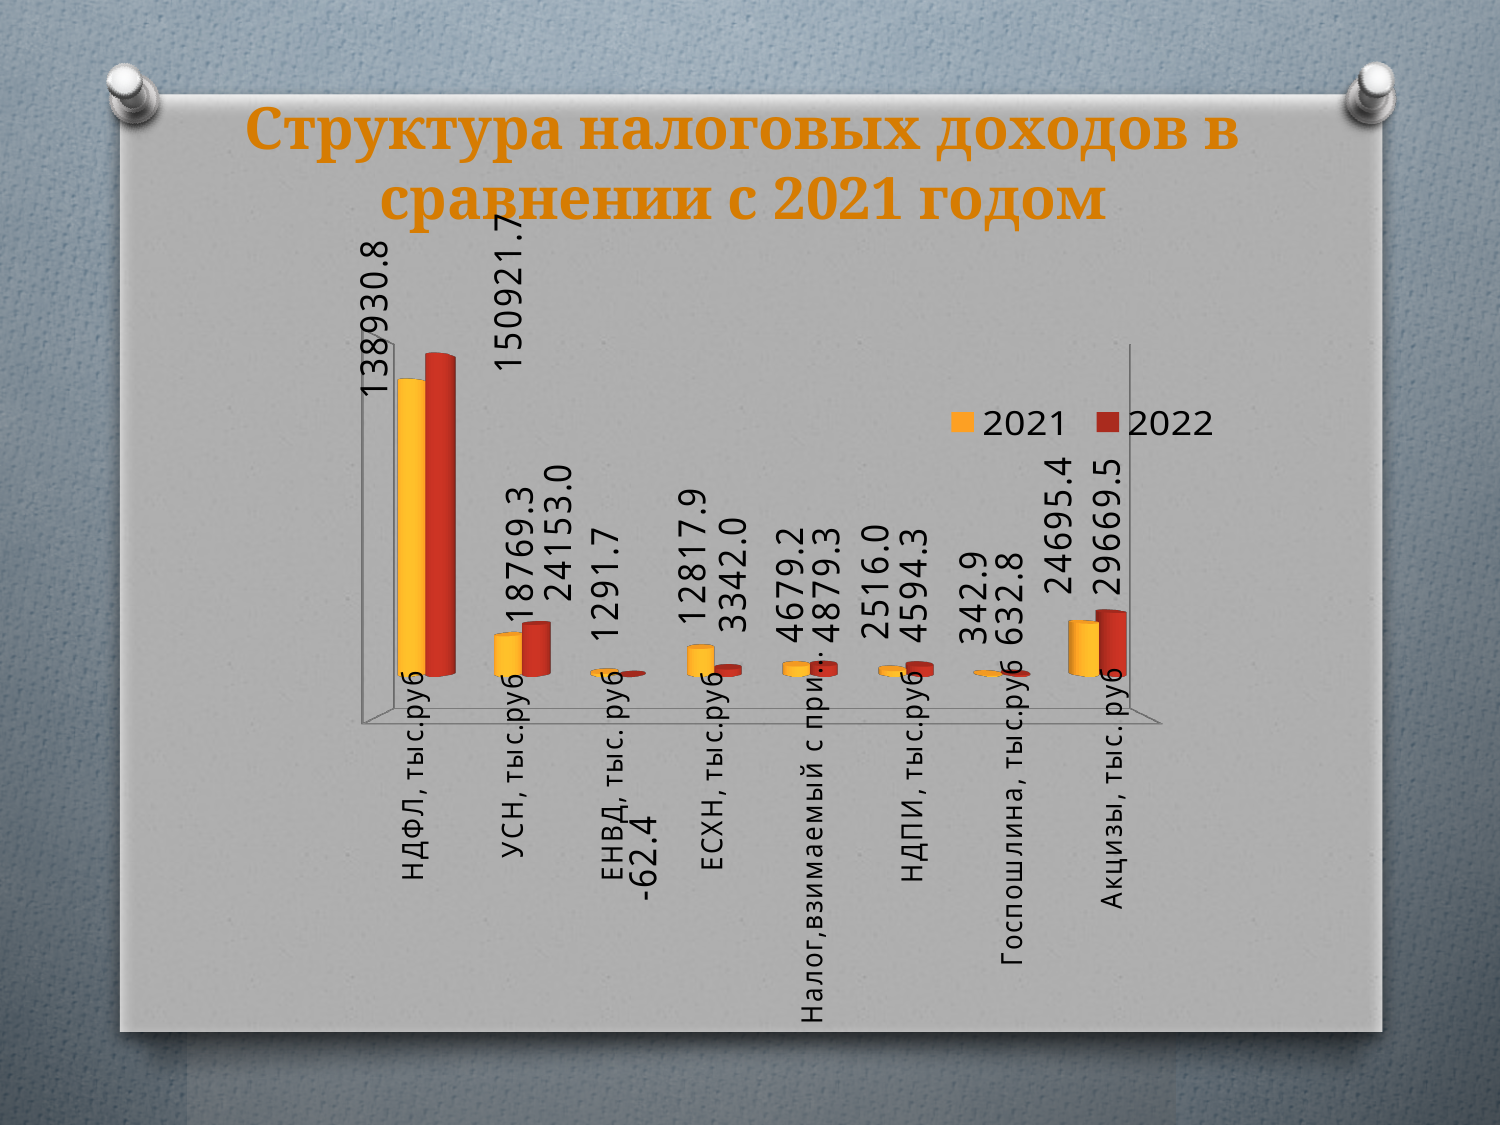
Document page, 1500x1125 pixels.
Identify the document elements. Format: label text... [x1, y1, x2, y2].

text_box Структура налоговых доходов в сравнении с 2021 годом [157, 113, 1329, 228]
chart [123, 228, 1377, 1036]
picture [75, 29, 198, 152]
picture [1317, 35, 1439, 156]
